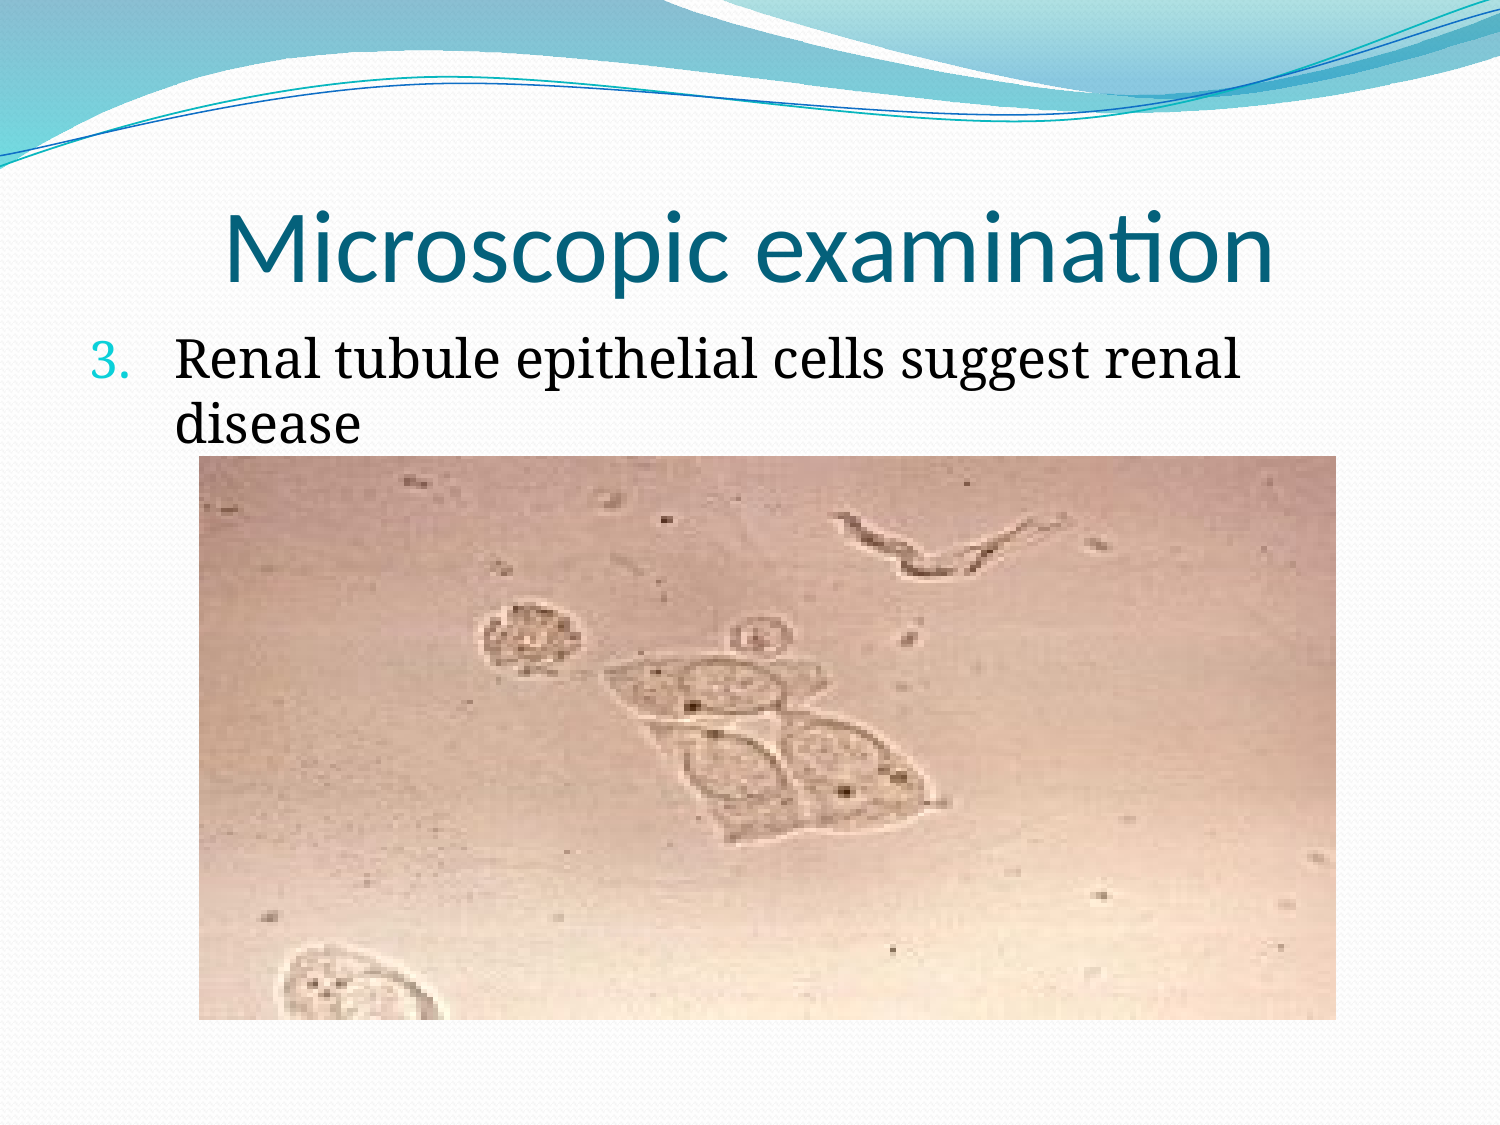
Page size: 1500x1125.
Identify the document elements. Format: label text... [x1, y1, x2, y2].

list Renal tubule epithelial cells suggest renal disease [75, 317, 1425, 1038]
title Microscopic examination [75, 115, 1425, 303]
picture [198, 456, 1337, 1020]
